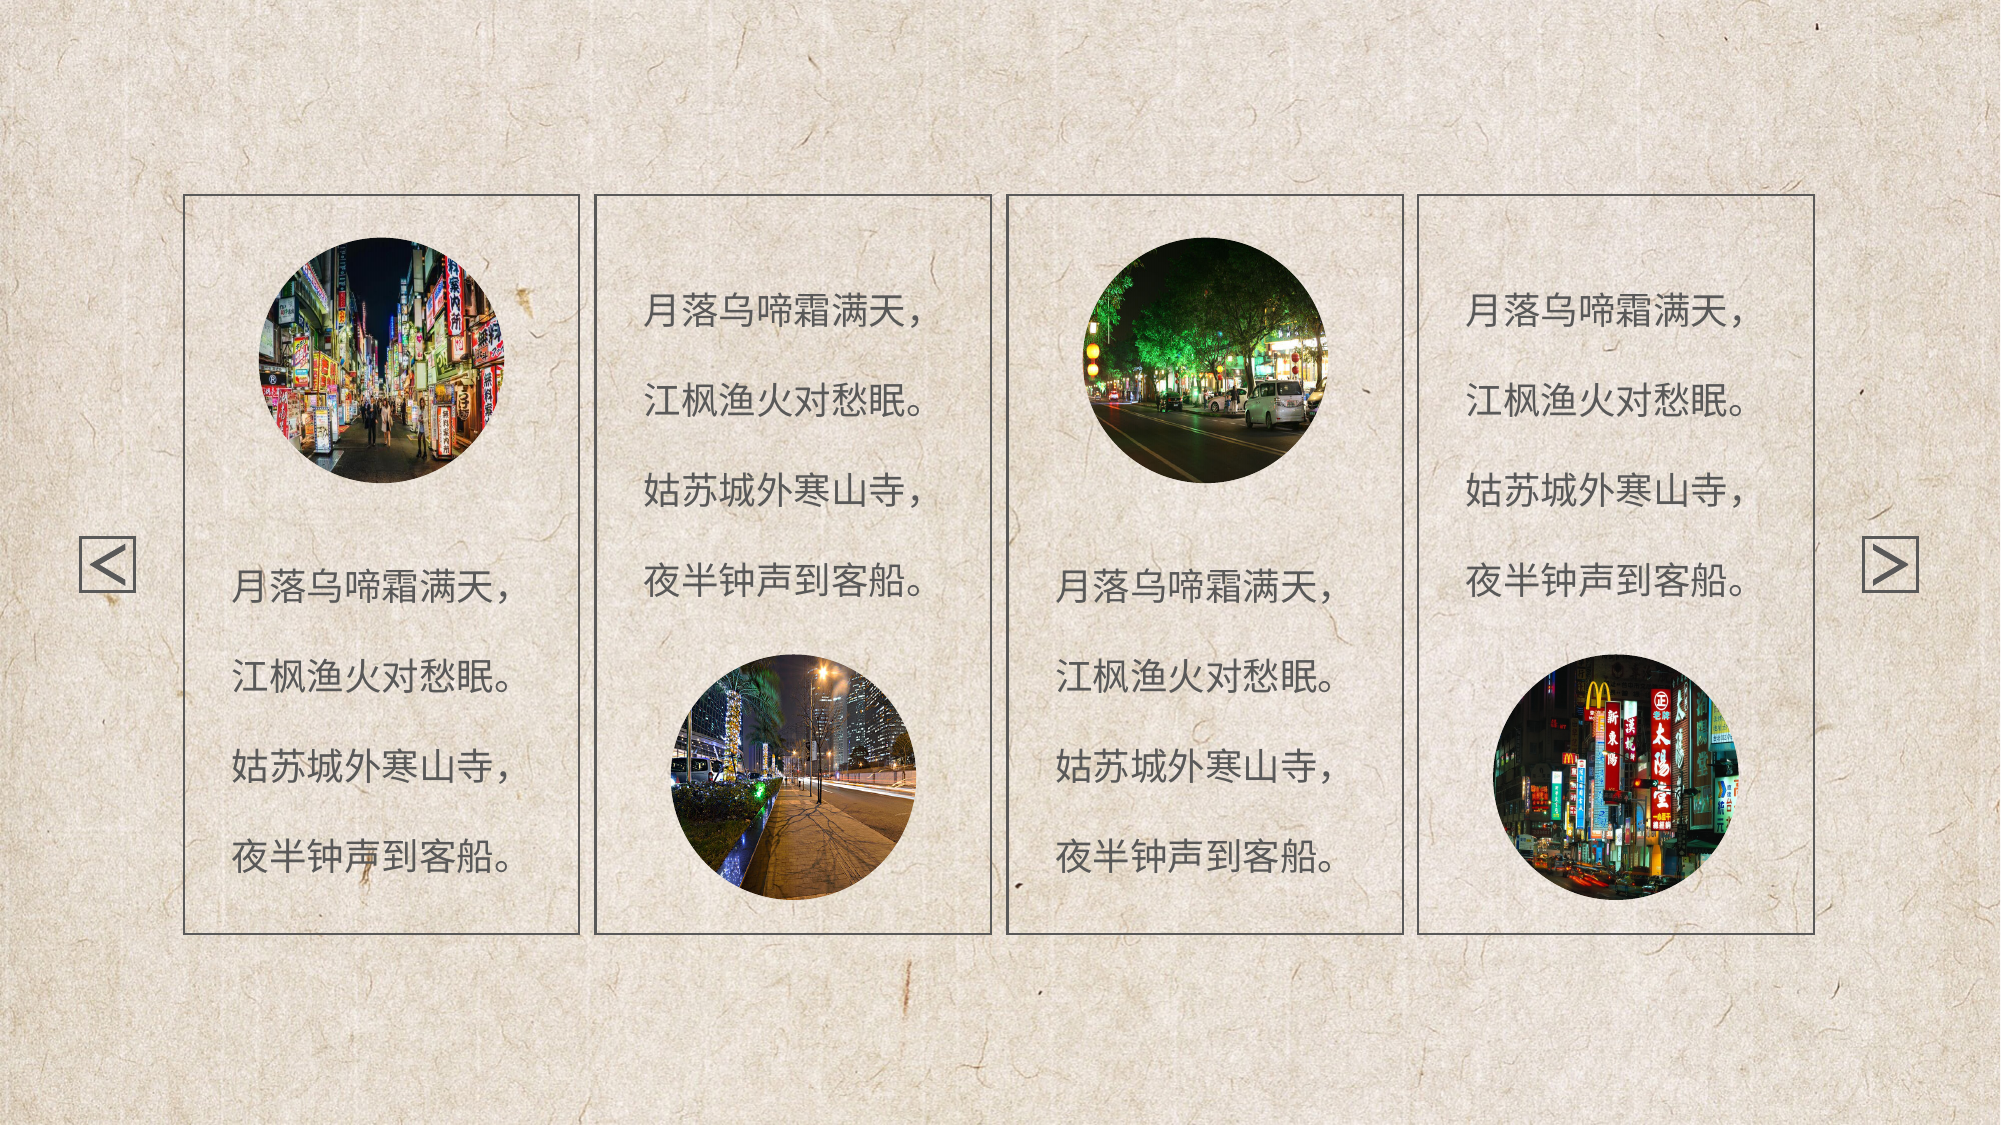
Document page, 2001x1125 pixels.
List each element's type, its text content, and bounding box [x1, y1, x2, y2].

text_box [183, 194, 580, 935]
text_box [594, 194, 992, 935]
text_box [1006, 194, 1404, 935]
text_box 月落乌啼霜满天，江枫渔火对愁眠。 姑苏城外寒山寺，夜半钟声到客船。 [203, 510, 560, 885]
text_box [669, 653, 918, 902]
text_box [1417, 194, 1815, 935]
text_box 月落乌啼霜满天，江枫渔火对愁眠。 姑苏城外寒山寺，夜半钟声到客船。 [1437, 235, 1794, 610]
text_box 月落乌啼霜满天，江枫渔火对愁眠。 姑苏城外寒山寺，夜半钟声到客船。 [615, 235, 972, 610]
text_box [1081, 236, 1330, 485]
text_box [257, 236, 506, 485]
text_box [1492, 653, 1740, 902]
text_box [1863, 537, 1918, 592]
text_box 月落乌啼霜满天，江枫渔火对愁眠。 姑苏城外寒山寺，夜半钟声到客船。 [1027, 510, 1384, 885]
picture [0, 0, 2001, 1125]
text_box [80, 537, 135, 592]
